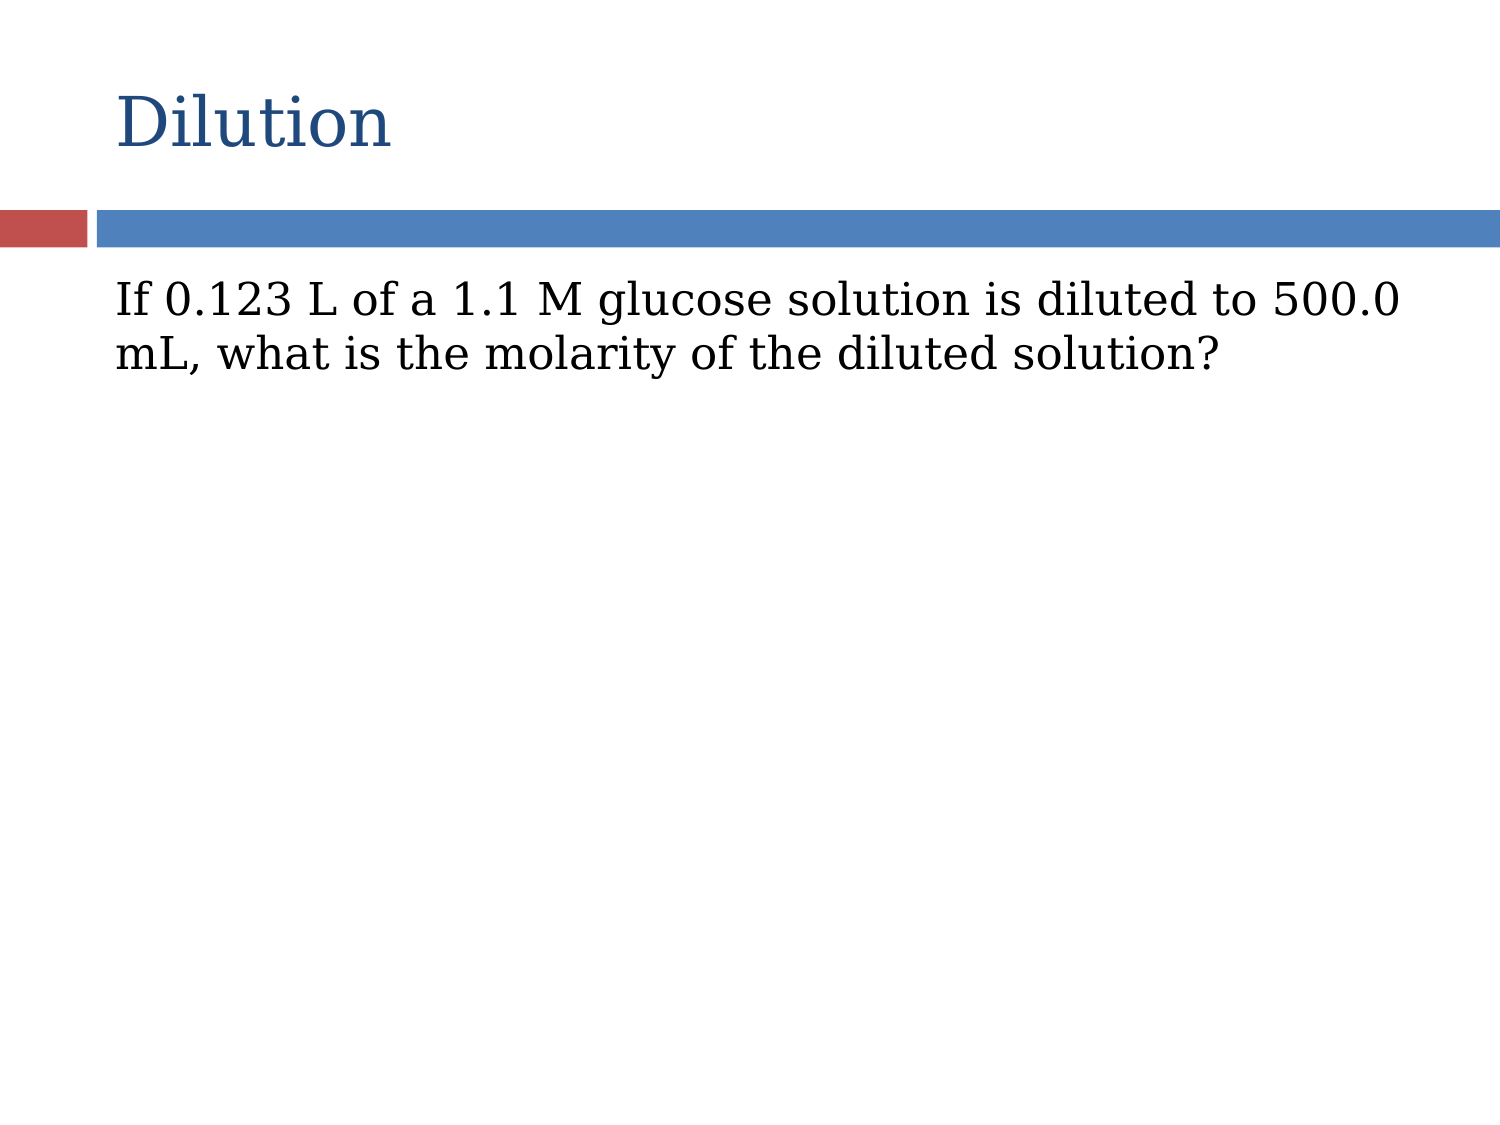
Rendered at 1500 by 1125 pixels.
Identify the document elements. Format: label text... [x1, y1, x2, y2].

list If 0.123 L of a 1.1 M glucose solution is diluted to 500.0 mL, what is the molarity of the diluted solution? [100, 262, 1438, 1000]
title Dilution [100, 37, 1438, 200]
